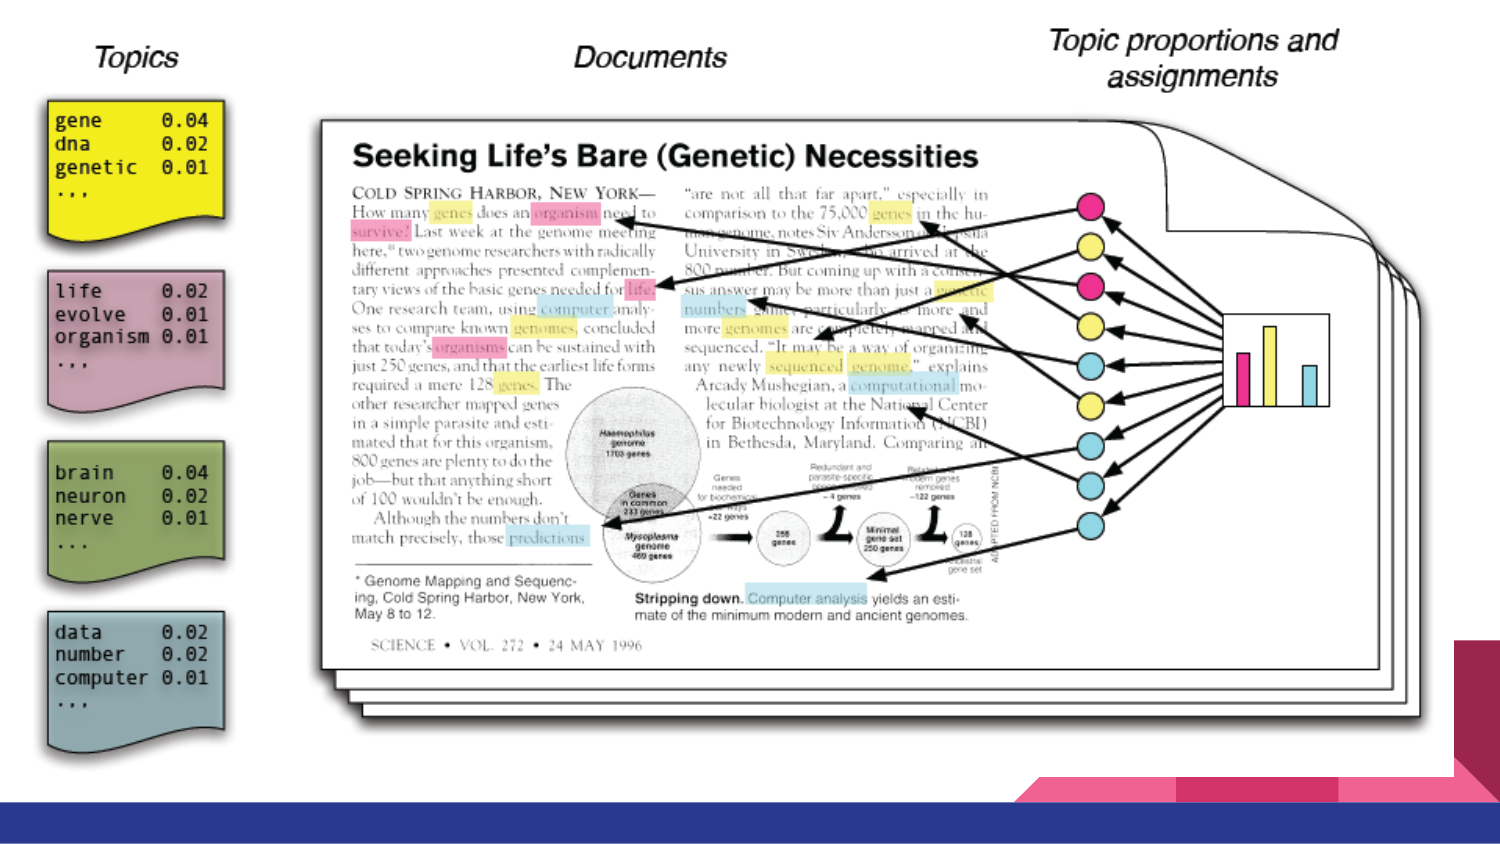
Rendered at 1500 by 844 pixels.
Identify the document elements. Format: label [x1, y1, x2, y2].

picture [24, 24, 1454, 777]
